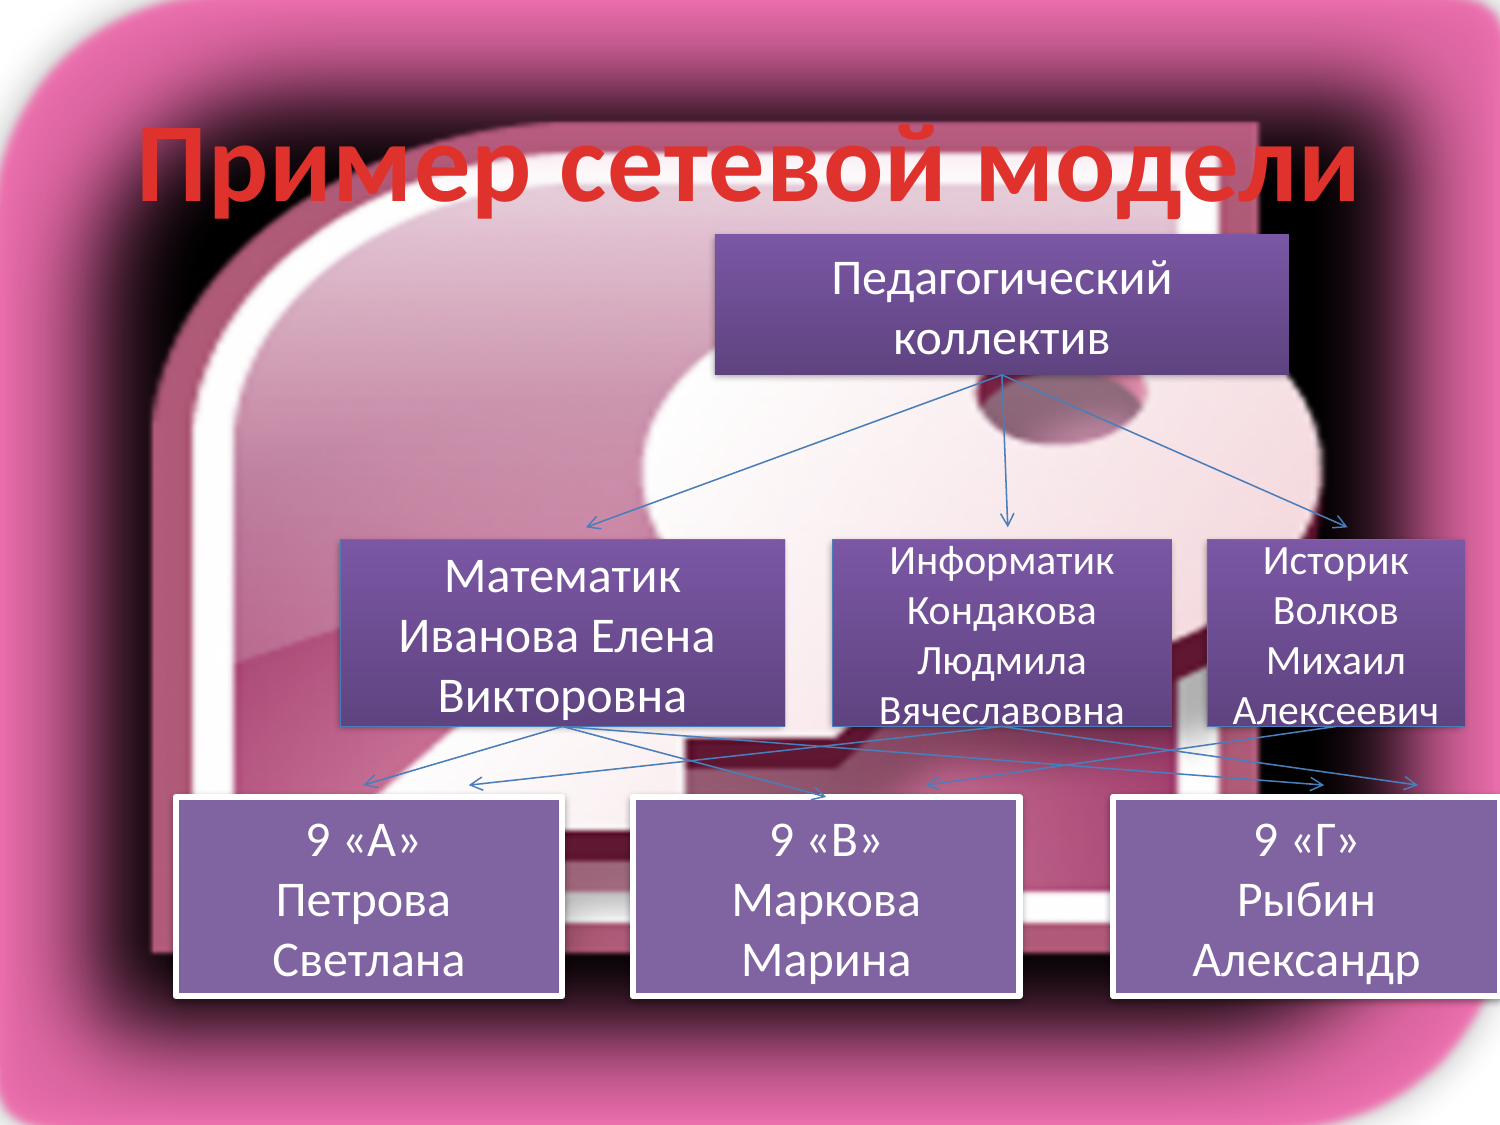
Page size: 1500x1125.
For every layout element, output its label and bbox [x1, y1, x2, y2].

text_box [658, 629, 700, 894]
text_box [433, 656, 493, 856]
text_box [717, 242, 871, 660]
text_box [1101, 550, 1161, 962]
text_box [1098, 278, 1252, 625]
text_box [705, 489, 765, 1023]
text_box [913, 374, 973, 1125]
text_box [1180, 547, 1240, 965]
picture [0, 0, 1500, 1125]
text_box [977, 447, 1082, 455]
